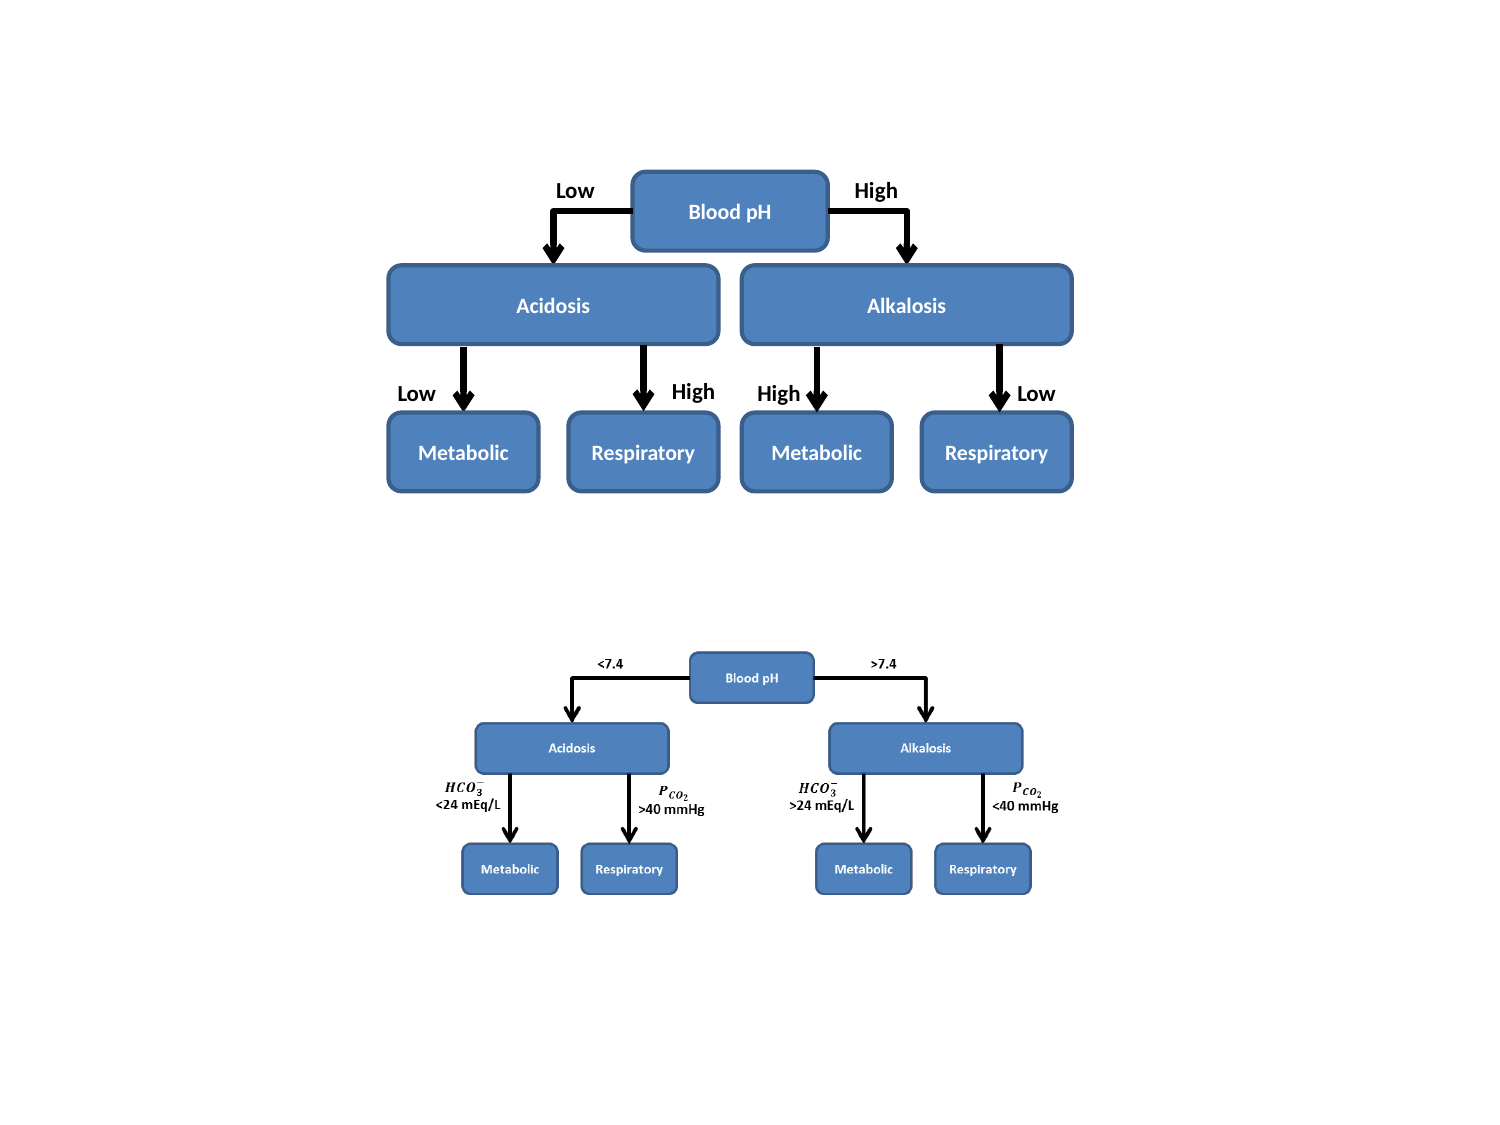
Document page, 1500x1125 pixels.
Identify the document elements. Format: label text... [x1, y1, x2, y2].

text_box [827, 210, 908, 266]
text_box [553, 210, 633, 266]
text_box High [828, 168, 925, 211]
text_box Low [527, 168, 624, 211]
text_box Metabolic [386, 410, 541, 494]
text_box Respiratory [566, 410, 721, 494]
text_box Respiratory [919, 410, 1074, 494]
text_box Acidosis [386, 263, 721, 347]
picture [418, 649, 1072, 895]
text_box Alkalosis [739, 263, 1074, 347]
text_box Blood pH [630, 169, 828, 253]
text_box Metabolic [739, 410, 894, 494]
